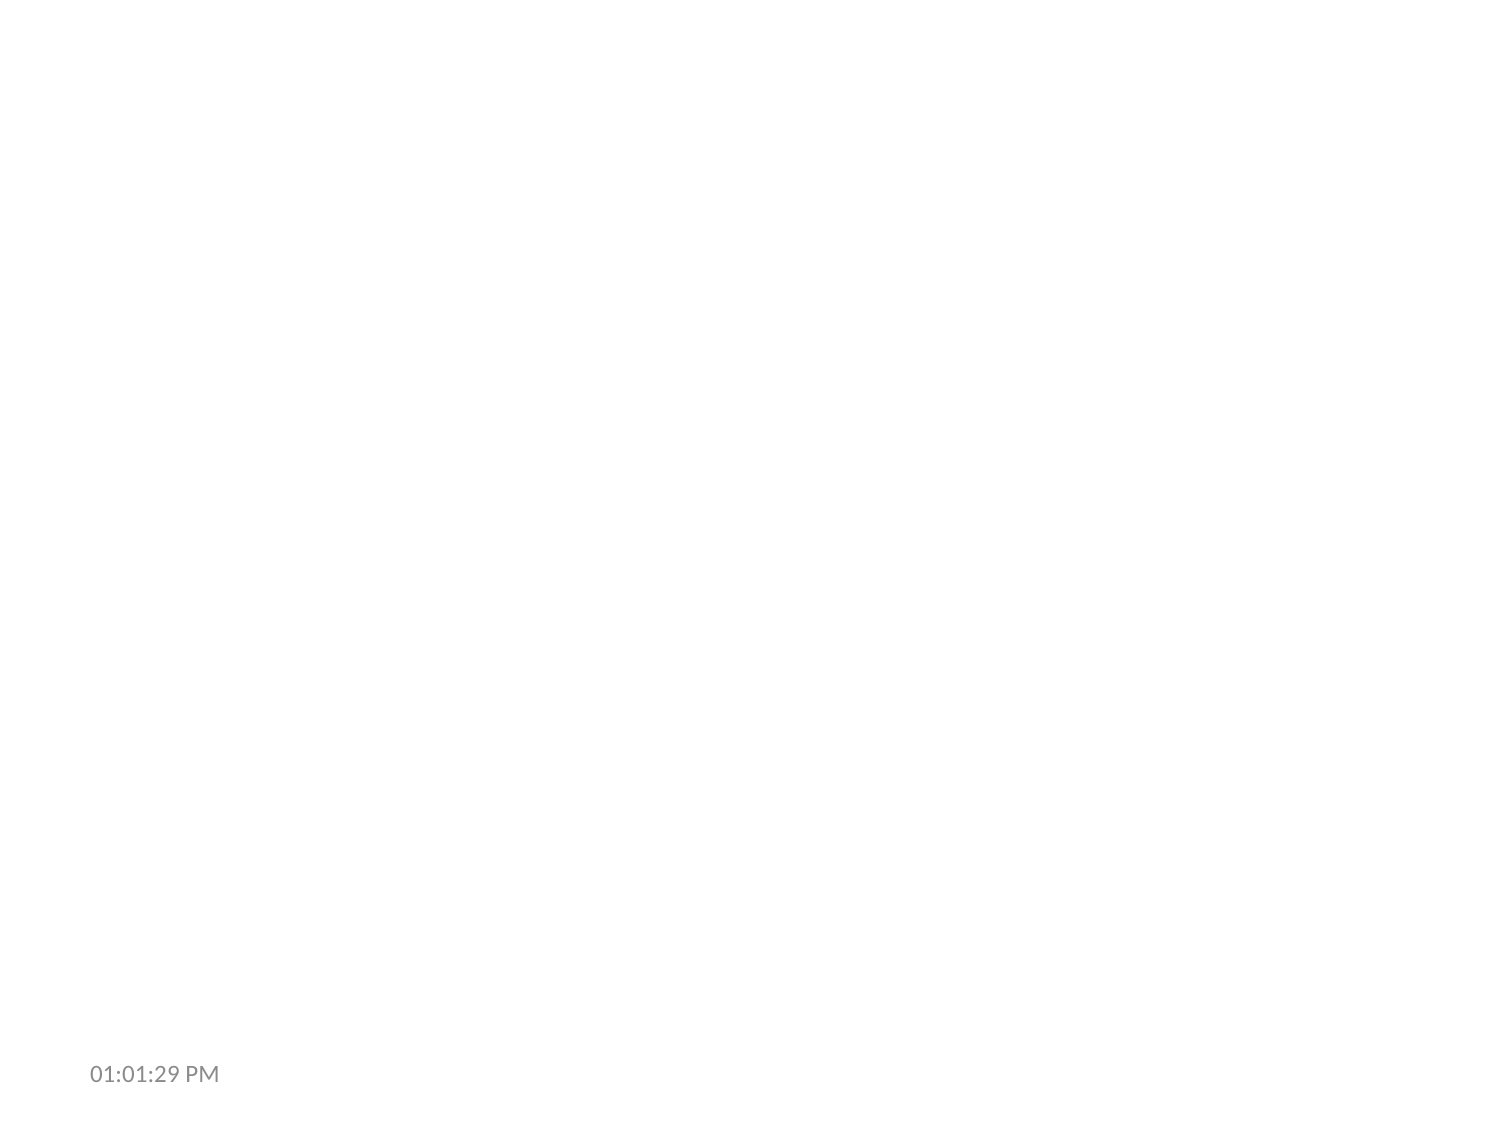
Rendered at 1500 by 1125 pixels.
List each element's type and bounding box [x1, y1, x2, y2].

slide_number [75, 1042, 425, 1103]
